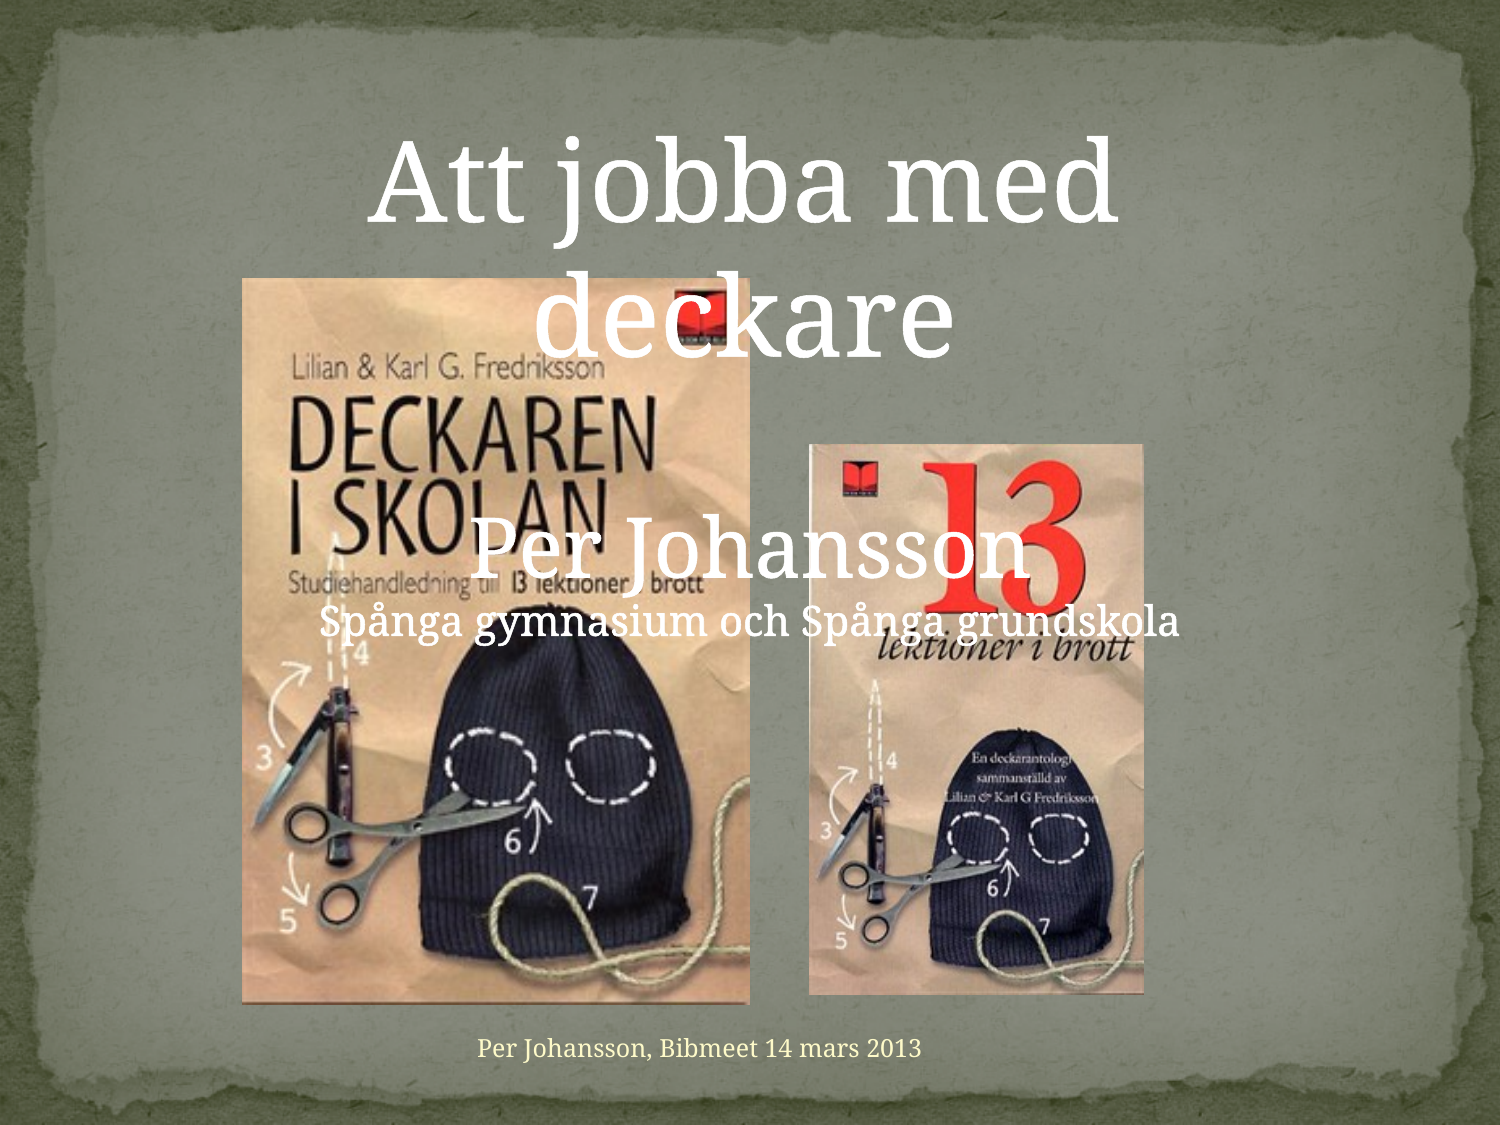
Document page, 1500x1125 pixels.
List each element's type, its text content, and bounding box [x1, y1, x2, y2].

picture [242, 281, 751, 1005]
picture [809, 444, 1144, 995]
footer Per Johansson, Bibmeet 14 mars 2013 [350, 1017, 938, 1081]
text_box Per Johansson Spånga gymnasium och Spånga grundskola [759, 486, 798, 652]
text_box Per Johansson Spånga gymnasium och Spånga grundskola [1154, 486, 1197, 652]
text_box Att jobba med deckare [159, 101, 1329, 387]
